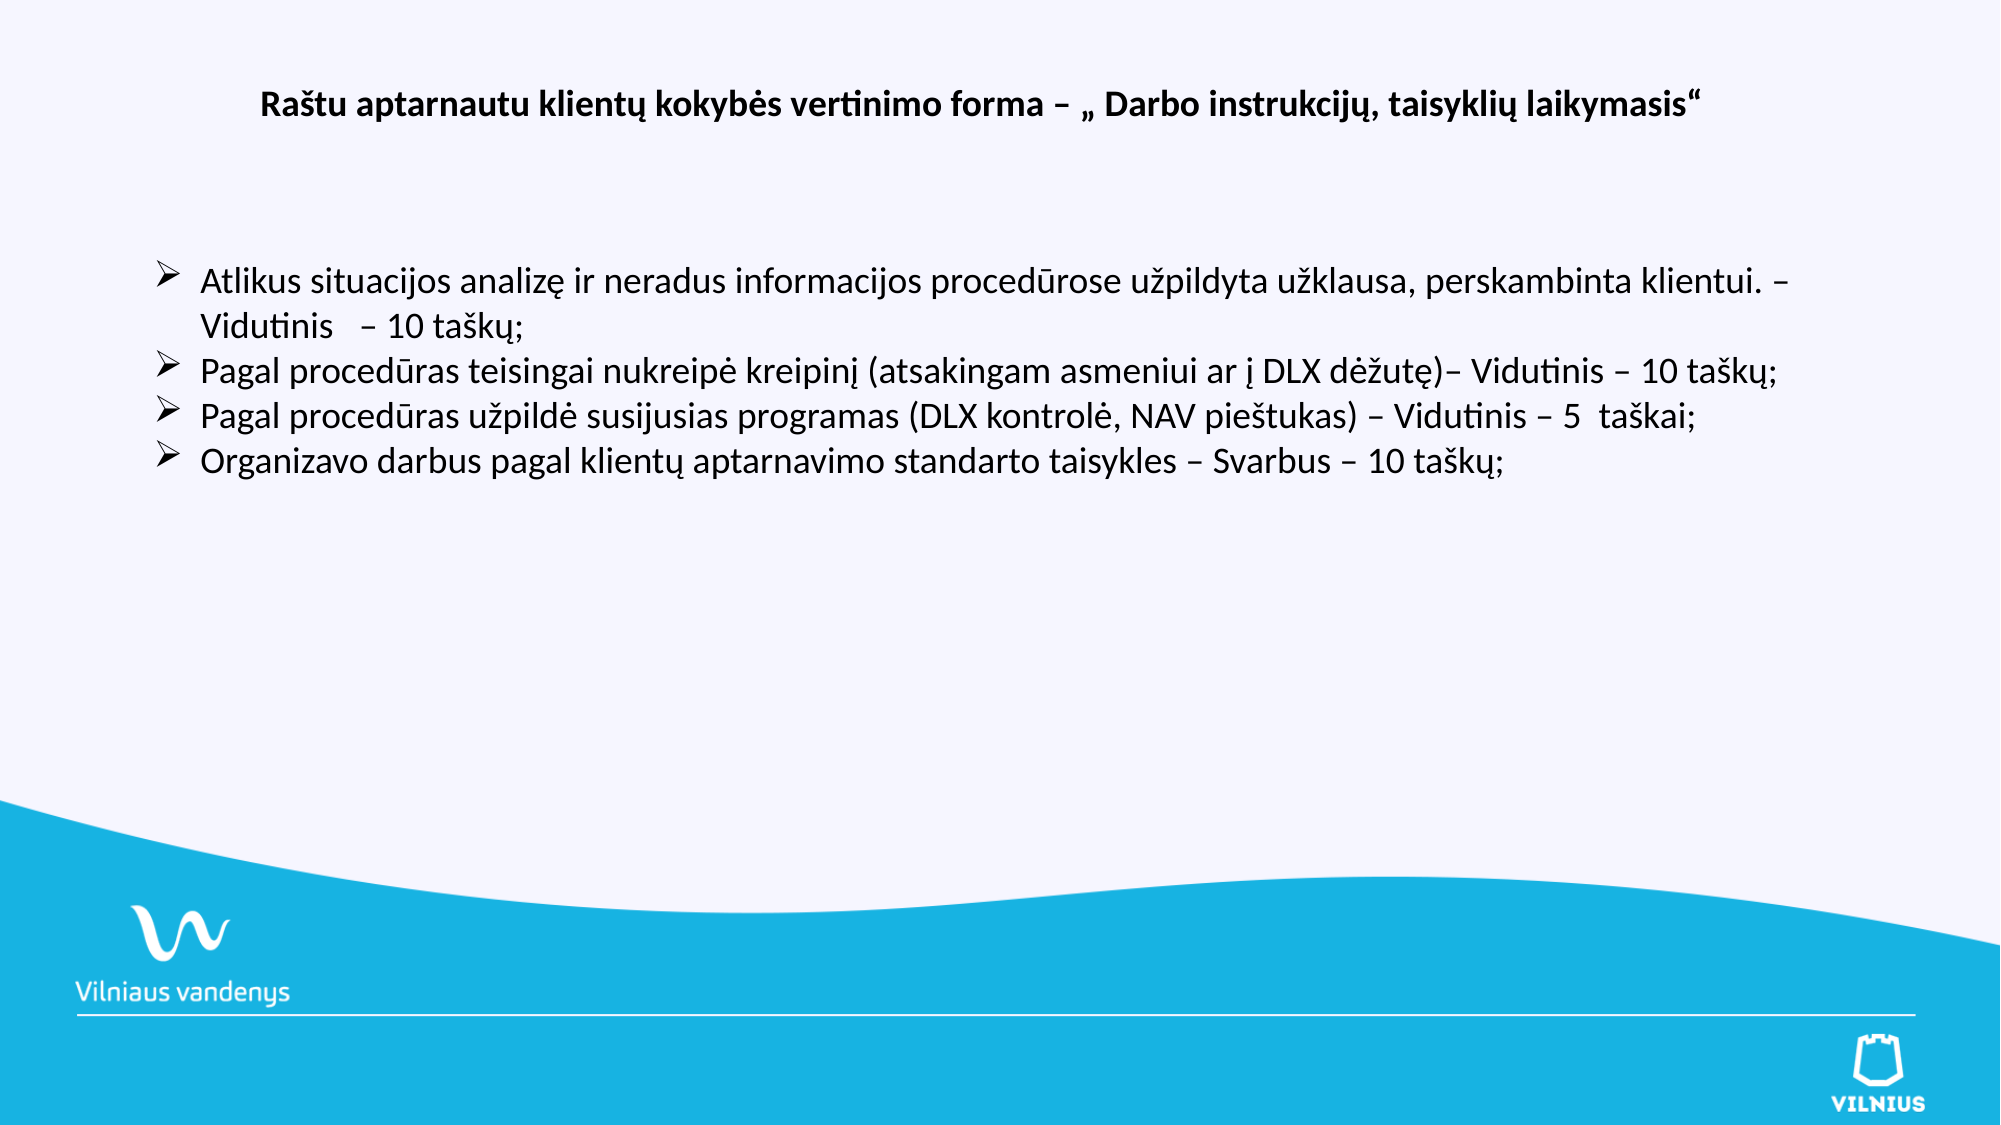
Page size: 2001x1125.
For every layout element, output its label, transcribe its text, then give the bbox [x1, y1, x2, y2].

text_box Raštu aptarnautu klientų kokybės vertinimo forma – „ Darbo instrukcijų, taisyklių laikymasis“ [103, 71, 1862, 267]
picture [0, 795, 2000, 1125]
text_box Atlikus situacijos analizę ir neradus informacijos procedūrose užpildyta užklausa, perskambinta klientui. – Vidutinis – 10 taškų; Pagal procedūras teisingai nukreipė kreipinį (atsakingam asmeniui ar į DLX dėžutę)– Vidutinis – 10 taškų; Pagal procedūras užpildė susijusias programas (DLX kontrolė, NAV pieštukas) – Vidutinis – 5 taškai; Organizavo darbus pagal klientų aptarnavimo standarto taisykles – Svarbus – 10 taškų; [138, 248, 1929, 534]
